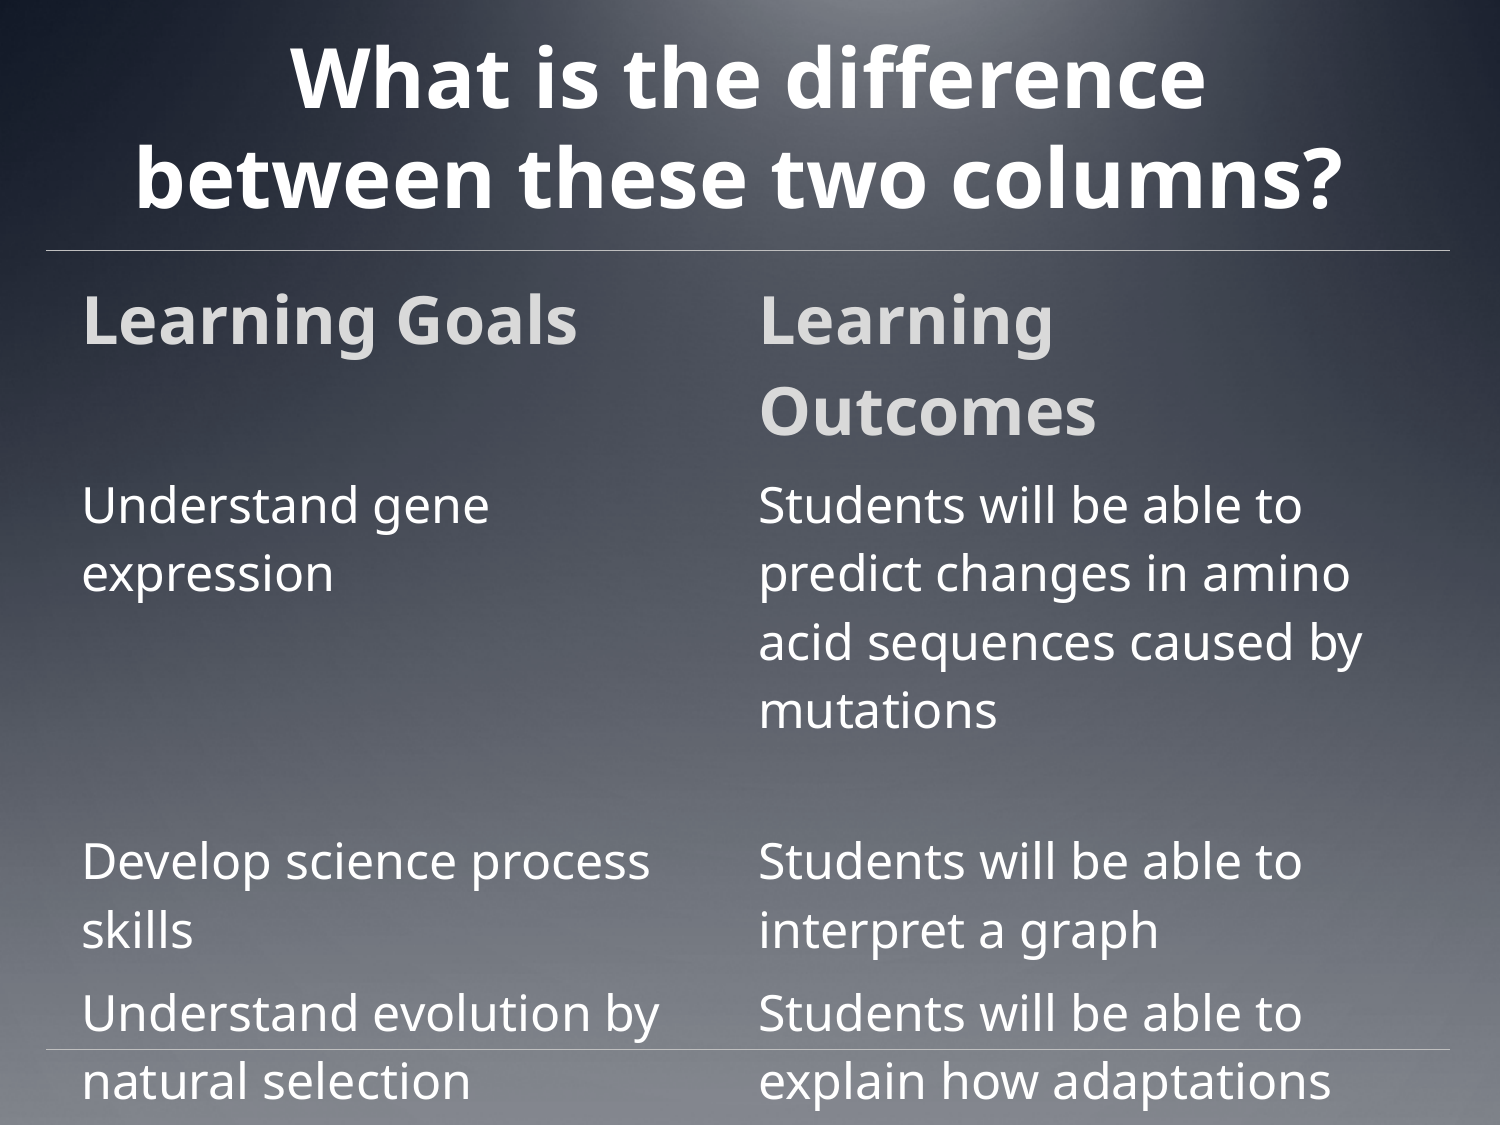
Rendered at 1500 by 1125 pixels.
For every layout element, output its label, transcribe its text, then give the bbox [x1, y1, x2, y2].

table_header Learning Outcomes [743, 266, 1421, 463]
table_cell Students will be able to predict changes in amino acid sequences caused by mutations [743, 463, 1421, 819]
table_cell Understand gene expression [66, 463, 743, 819]
title What is the difference between these two columns? [105, 17, 1394, 233]
table_cell Students will be able to interpret a graph [743, 819, 1421, 971]
table_cell Understand evolution by natural selection [66, 971, 743, 1125]
table_cell Develop science process skills [66, 819, 743, 971]
table_cell Students will be able to explain how adaptations seen in nature occurred [743, 971, 1421, 1125]
table_header Learning Goals [66, 266, 743, 463]
